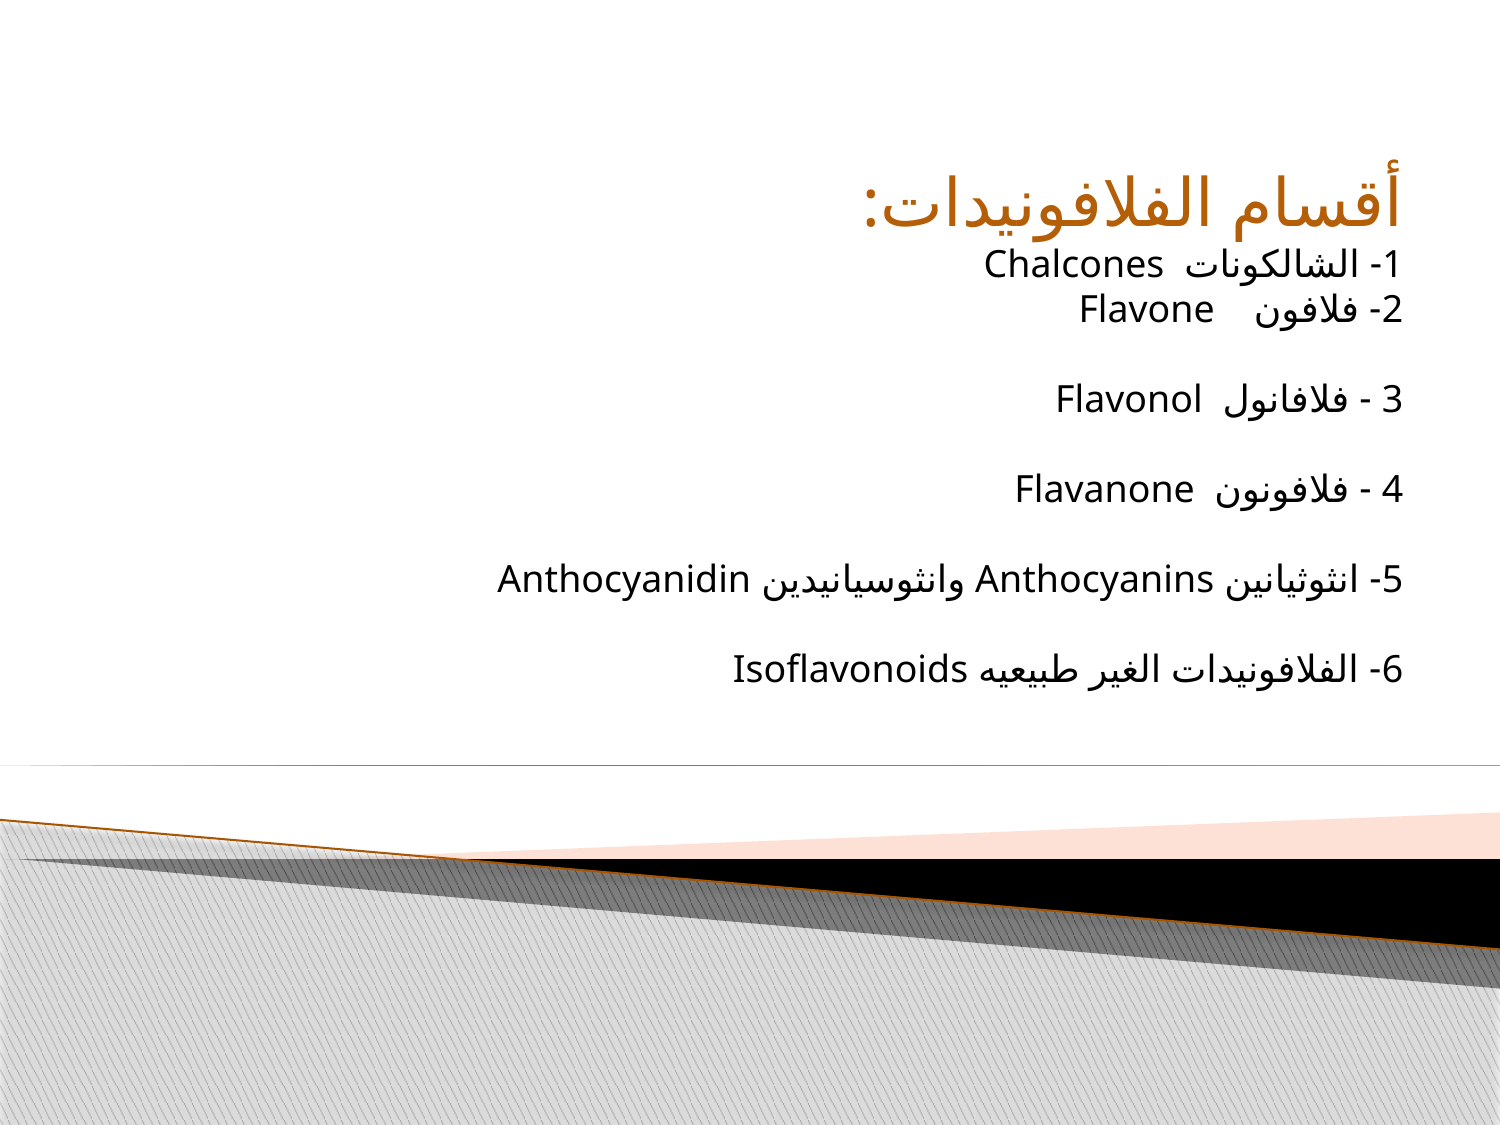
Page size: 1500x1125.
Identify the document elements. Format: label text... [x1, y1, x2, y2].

text_box أقسام الفلافونيدات: 1- الشالكوناتChalcones 2- فلافون Flavone 3- فلافانول Flavonol 4- فلافونون Flavanone 5- انثوثيانين Anthocyanins وانثوسيانيدين Anthocyanidin 6- الفلافونيدات الغير طبيعيه Isoflavonoids [175, 152, 1418, 697]
picture [5, 859, 1500, 989]
